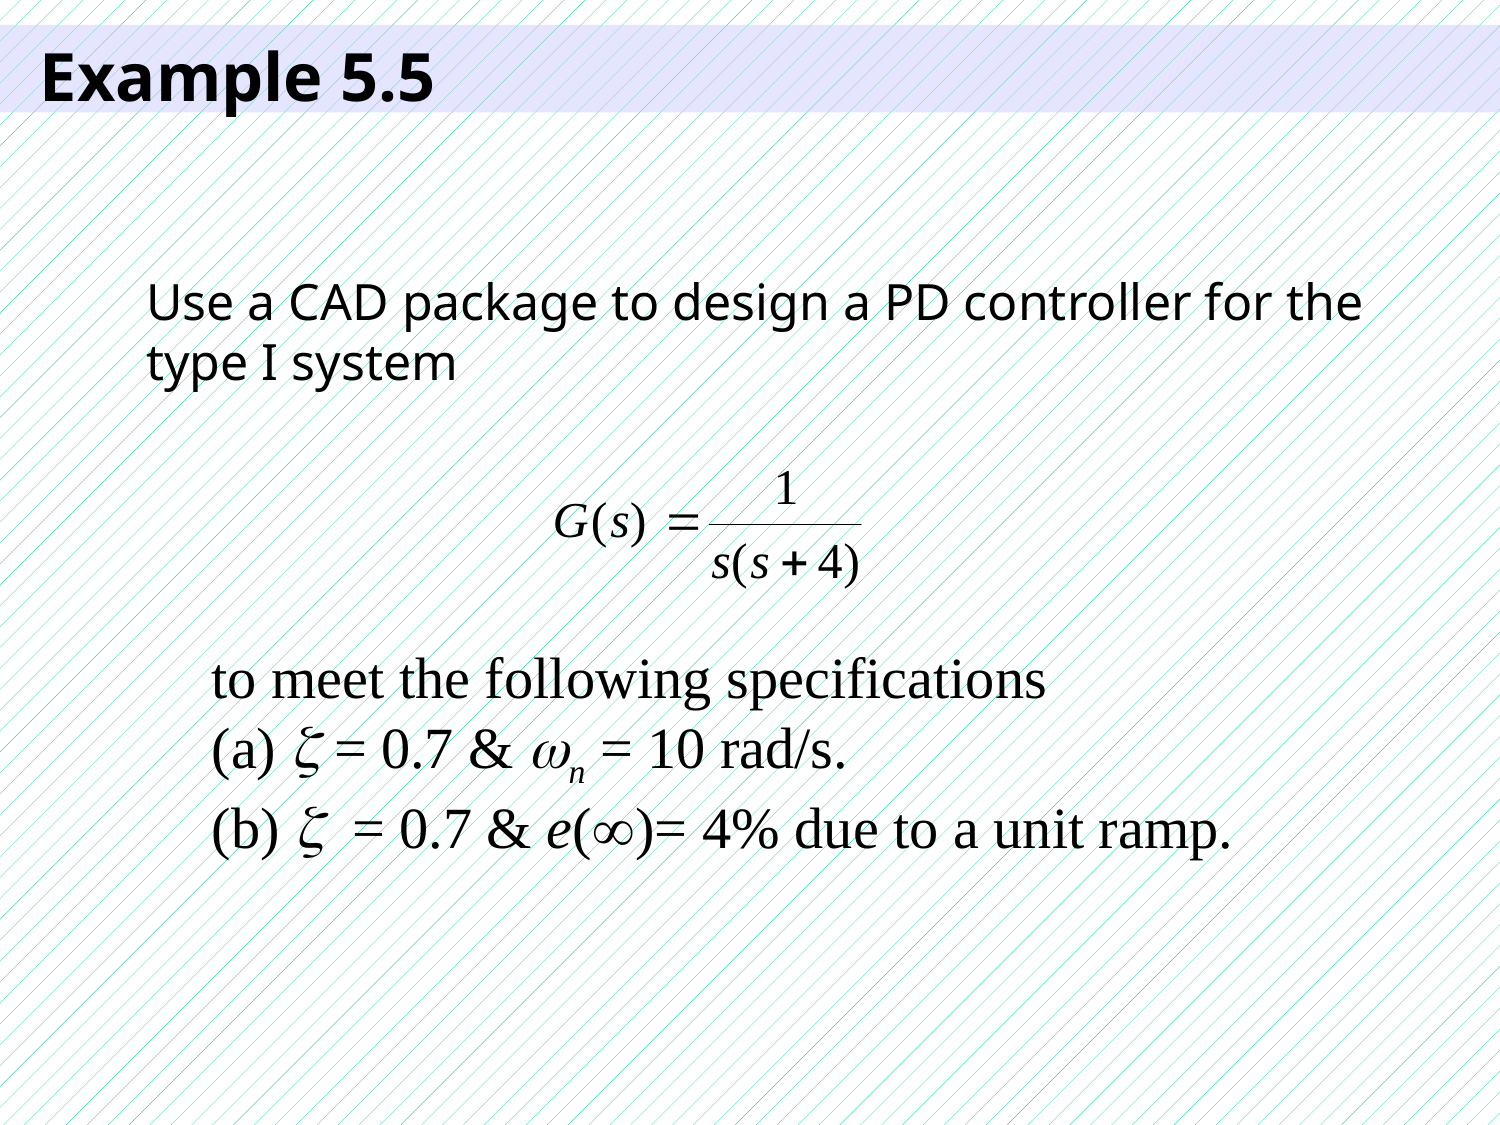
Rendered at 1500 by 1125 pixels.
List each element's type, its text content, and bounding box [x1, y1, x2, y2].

list Use a CAD package to design a PD controller for the type I system [74, 262, 1426, 438]
title Example 5.5 [24, 24, 1476, 126]
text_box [549, 462, 868, 593]
text_box to meet the following specifications (a)  = 0.7 & n = 10 rad/s. (b)  = 0.7 & e()= 4% due to a unit ramp. [149, 632, 1350, 868]
